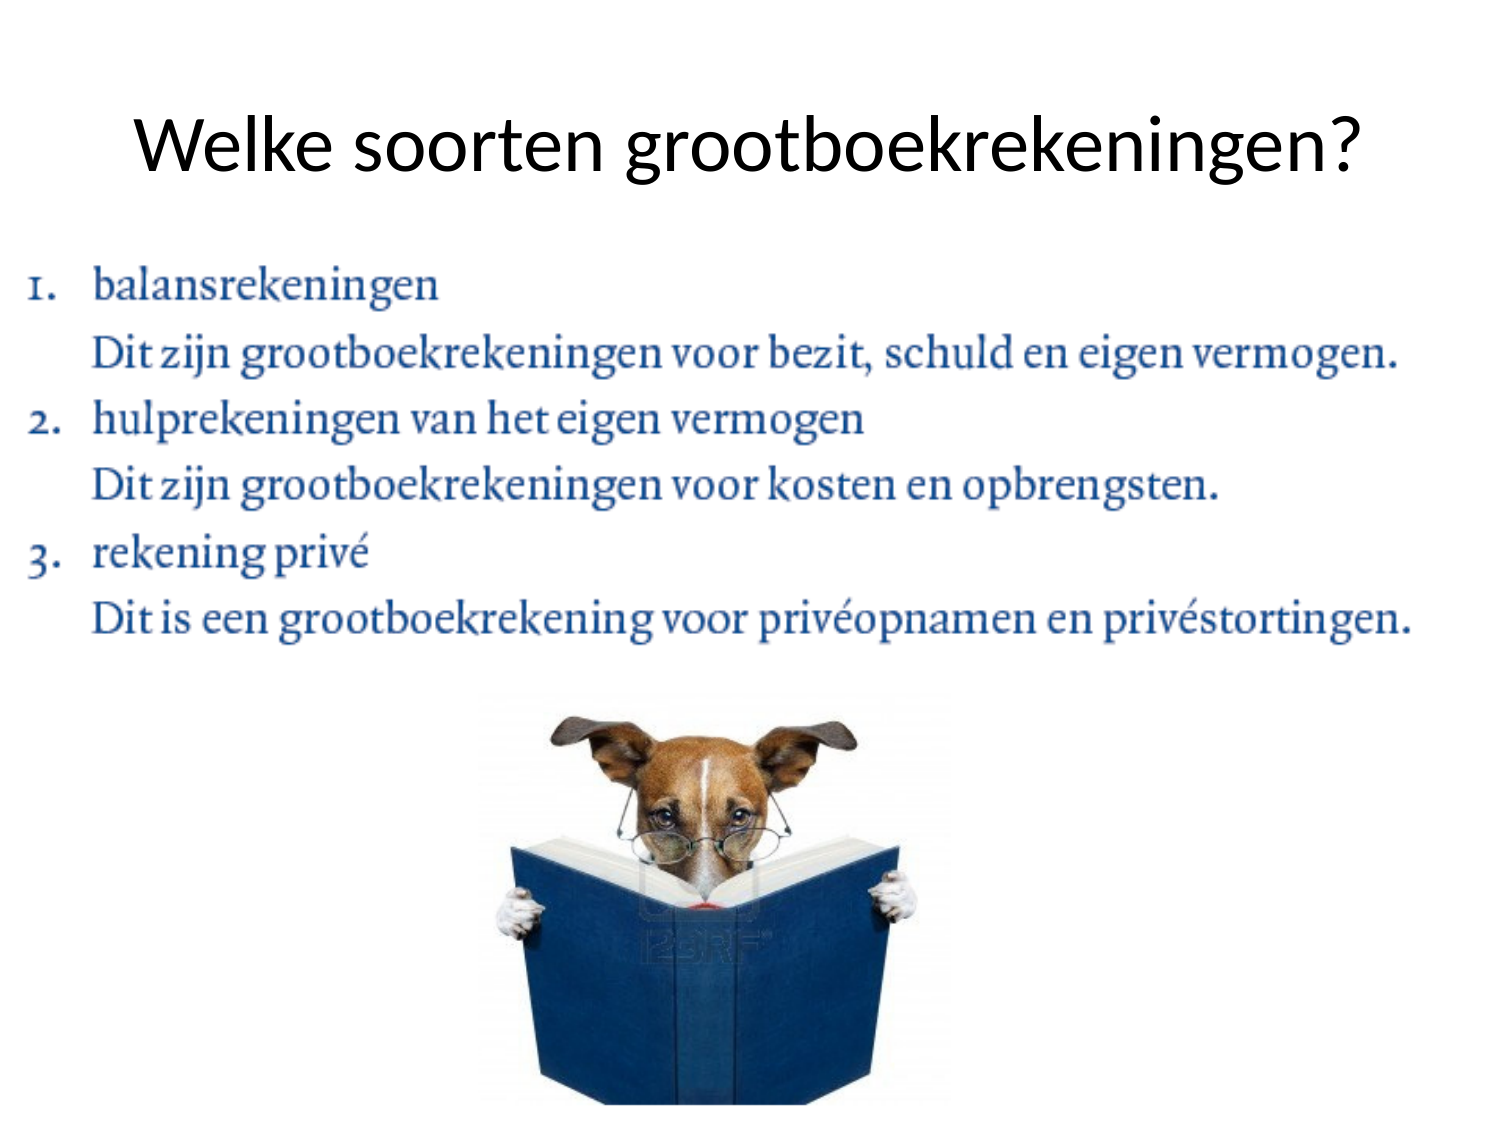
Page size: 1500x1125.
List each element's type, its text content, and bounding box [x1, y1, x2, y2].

title Welke soorten grootboekrekeningen? [75, 45, 1425, 233]
picture [14, 255, 1486, 1110]
